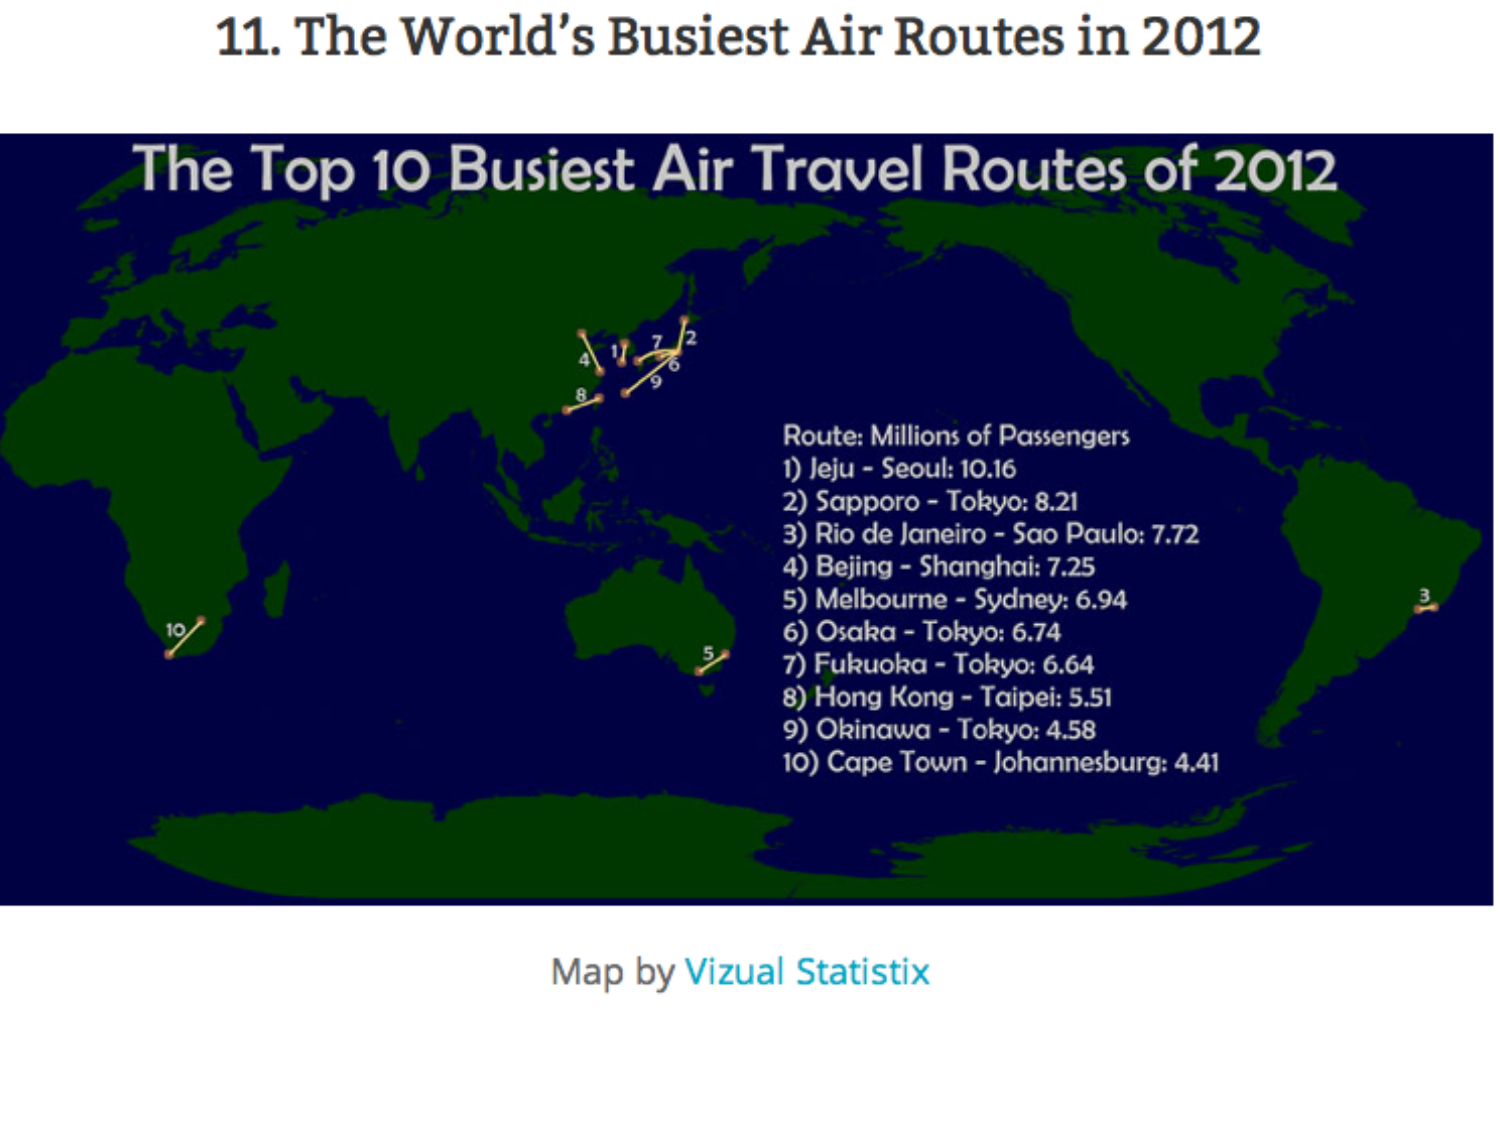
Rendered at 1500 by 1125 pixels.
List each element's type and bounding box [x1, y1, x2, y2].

list [0, 0, 1500, 1006]
